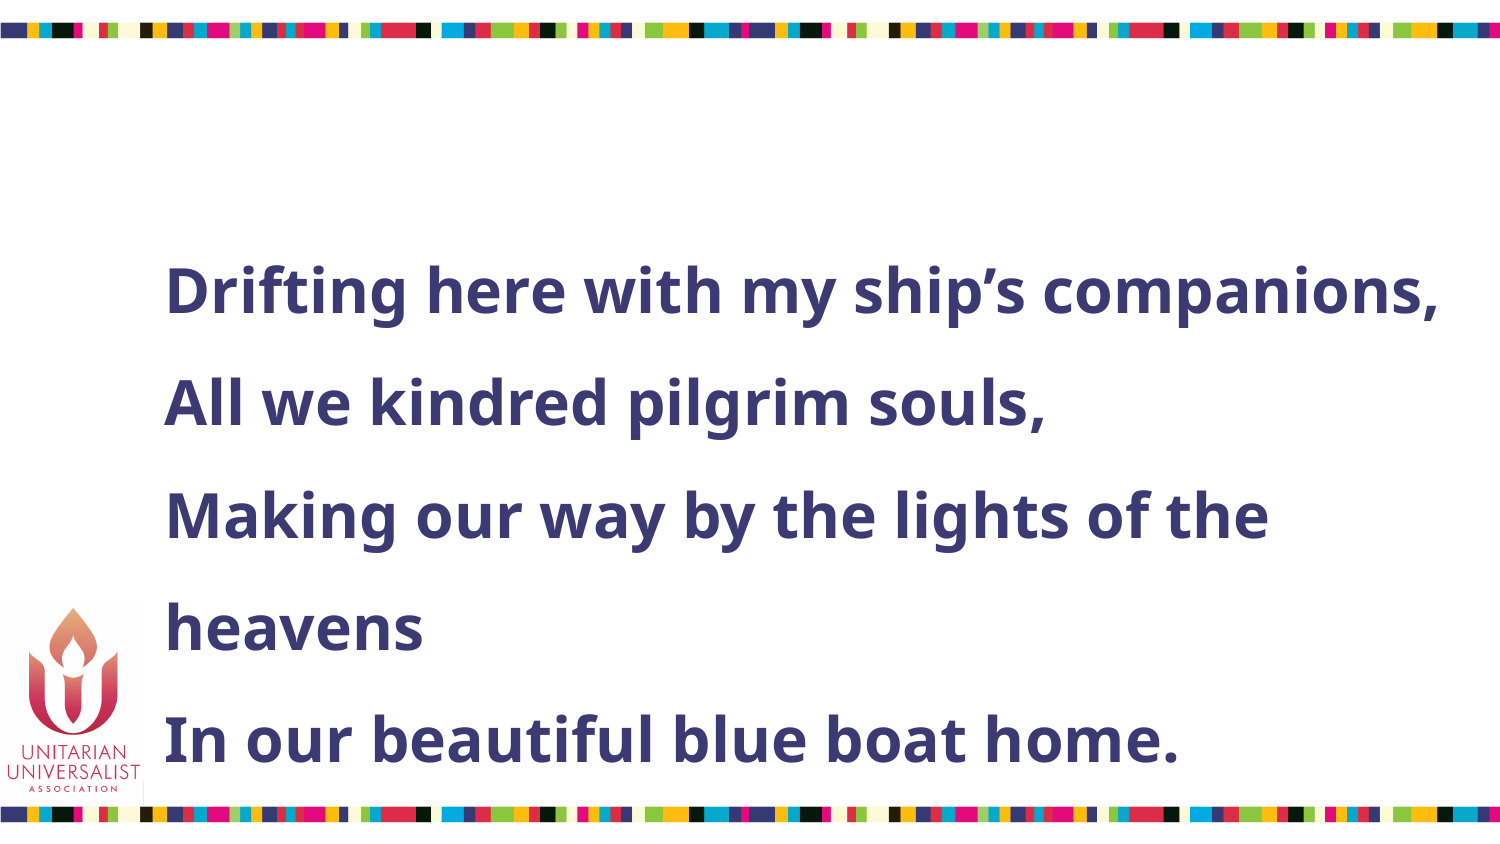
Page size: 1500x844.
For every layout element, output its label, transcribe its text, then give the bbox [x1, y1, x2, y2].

text_box Drifting here with my ship’s companions, All we kindred pilgrim souls, Making our way by the lights of the heavens In our beautiful blue boat home. [149, 198, 1500, 791]
picture [0, 600, 1500, 824]
picture [0, 22, 1500, 40]
